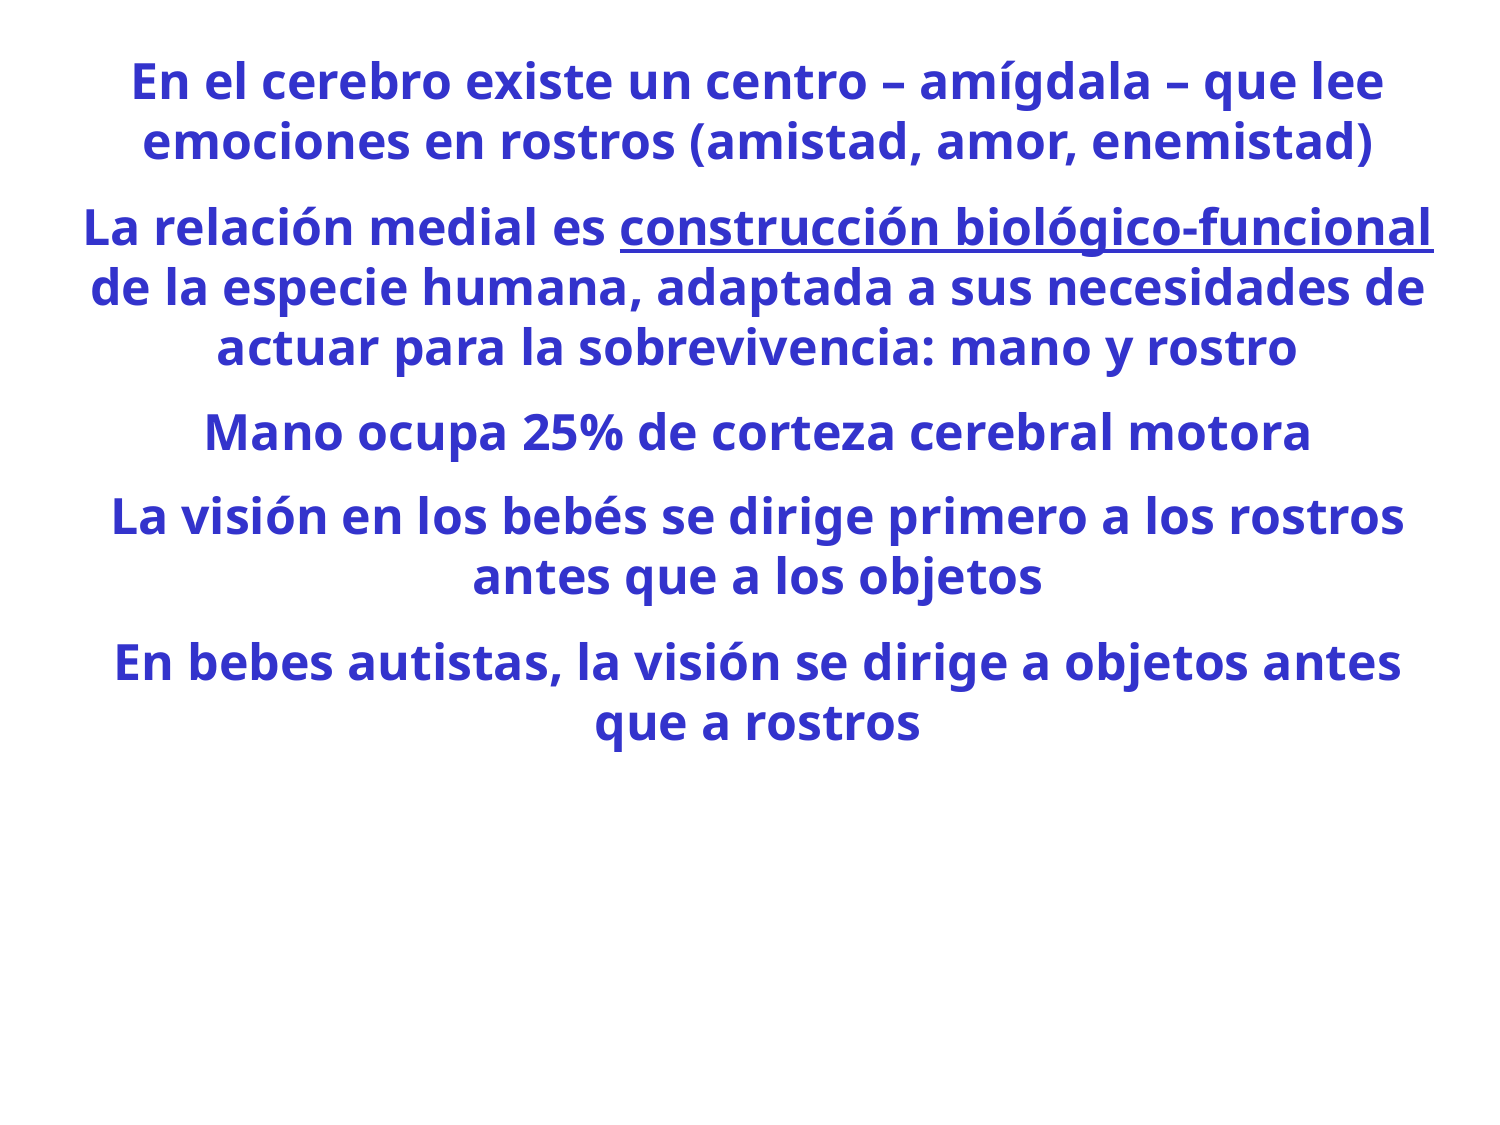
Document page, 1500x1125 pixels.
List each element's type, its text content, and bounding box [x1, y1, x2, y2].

text_box En el cerebro existe un centro – amígdala – que lee emociones en rostros (amistad, amor, enemistad) La relación medial es construcción biológico-funcional de la especie humana, adaptada a sus necesidades de actuar para la sobrevivencia: mano y rostro Mano ocupa 25% de corteza cerebral motora La visión en los bebés se dirige primero a los rostros antes que a los objetos En bebes autistas, la visión se dirige a objetos antes que a rostros [45, 42, 1471, 843]
